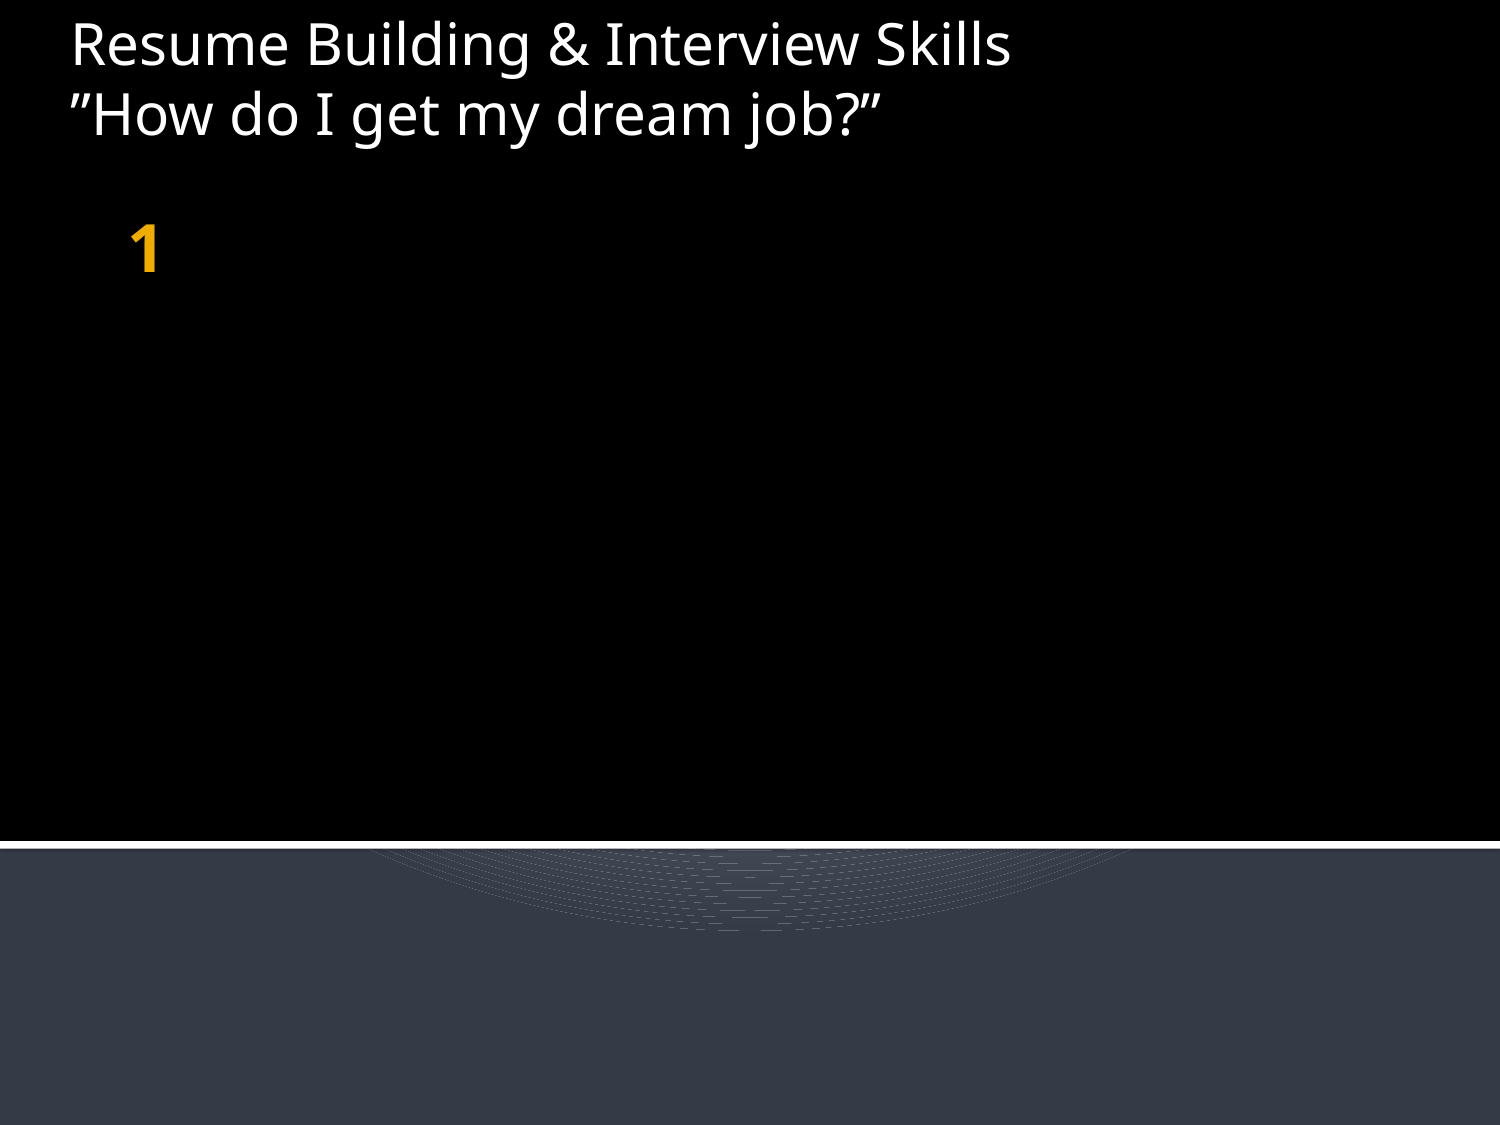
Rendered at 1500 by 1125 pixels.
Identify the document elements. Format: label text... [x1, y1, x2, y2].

title 1 [112, 205, 1438, 1125]
subtitle Resume Building & Interview Skills ”How do I get my dream job?” [50, 3, 1376, 147]
